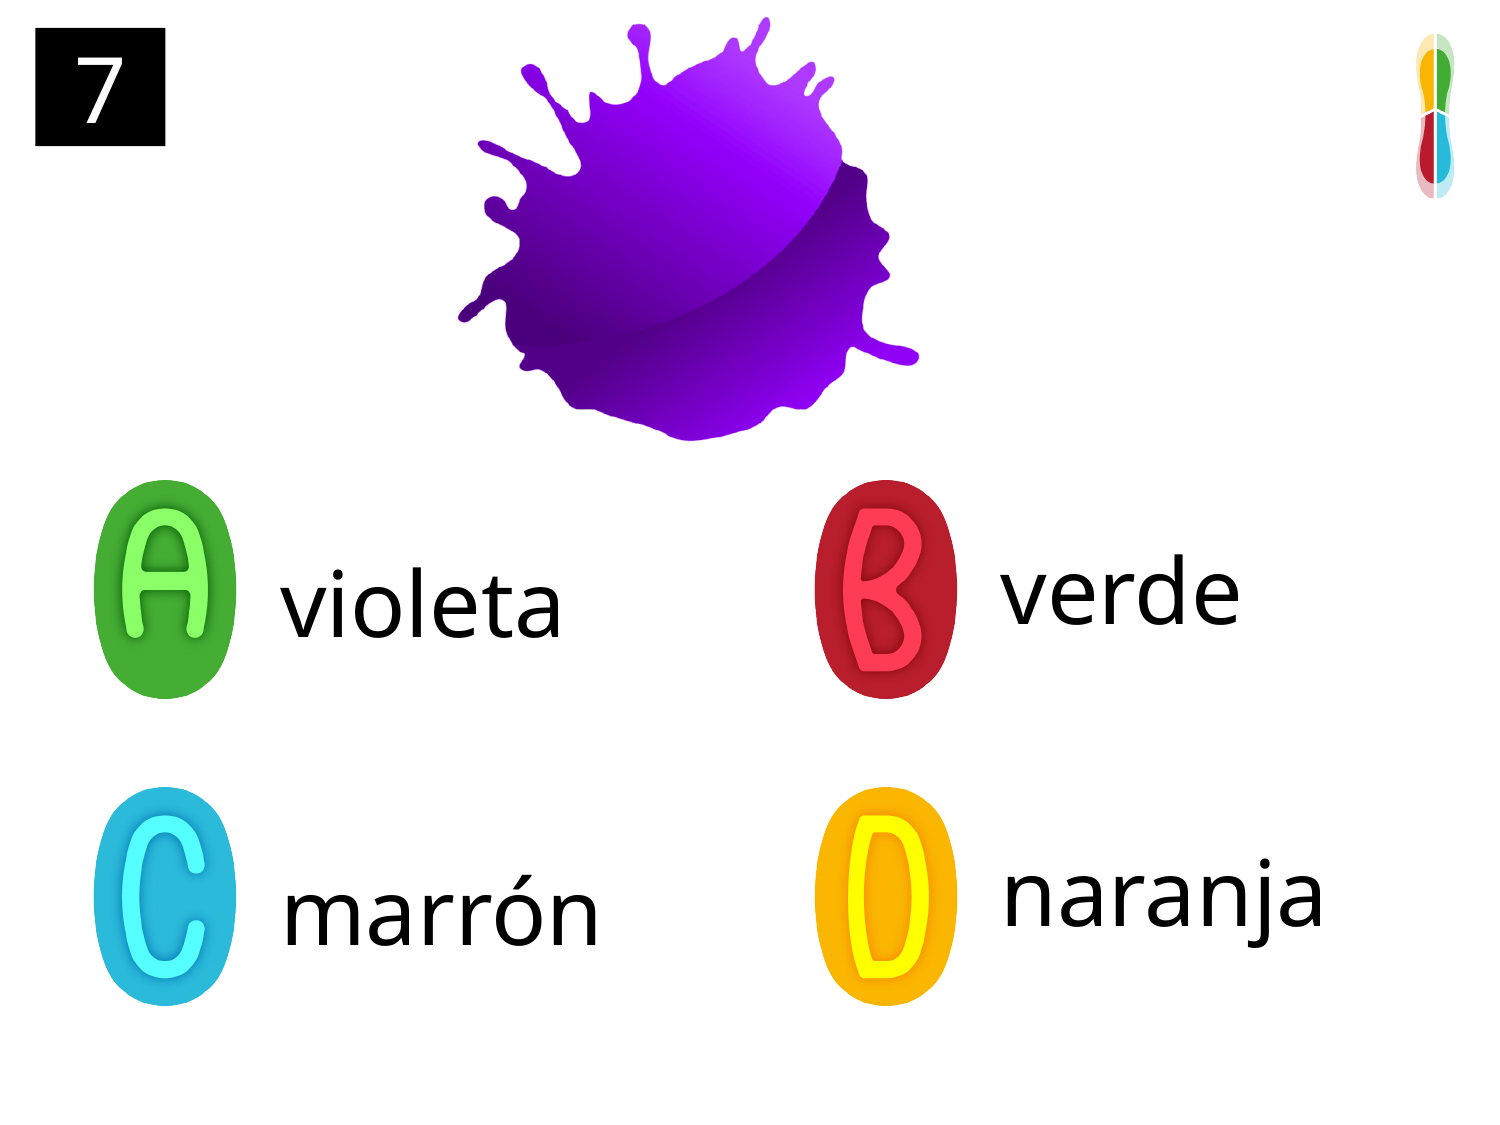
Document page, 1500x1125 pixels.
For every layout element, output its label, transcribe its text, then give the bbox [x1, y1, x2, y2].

picture [64, 745, 266, 1048]
text_box marrón [270, 846, 756, 971]
picture [442, 3, 987, 740]
title 7 [35, 27, 166, 147]
picture [785, 745, 987, 1048]
text_box violeta [270, 538, 756, 664]
text_box naranja [991, 827, 1477, 952]
picture [64, 438, 266, 740]
picture [1375, 27, 1495, 206]
text_box verde [991, 526, 1477, 651]
